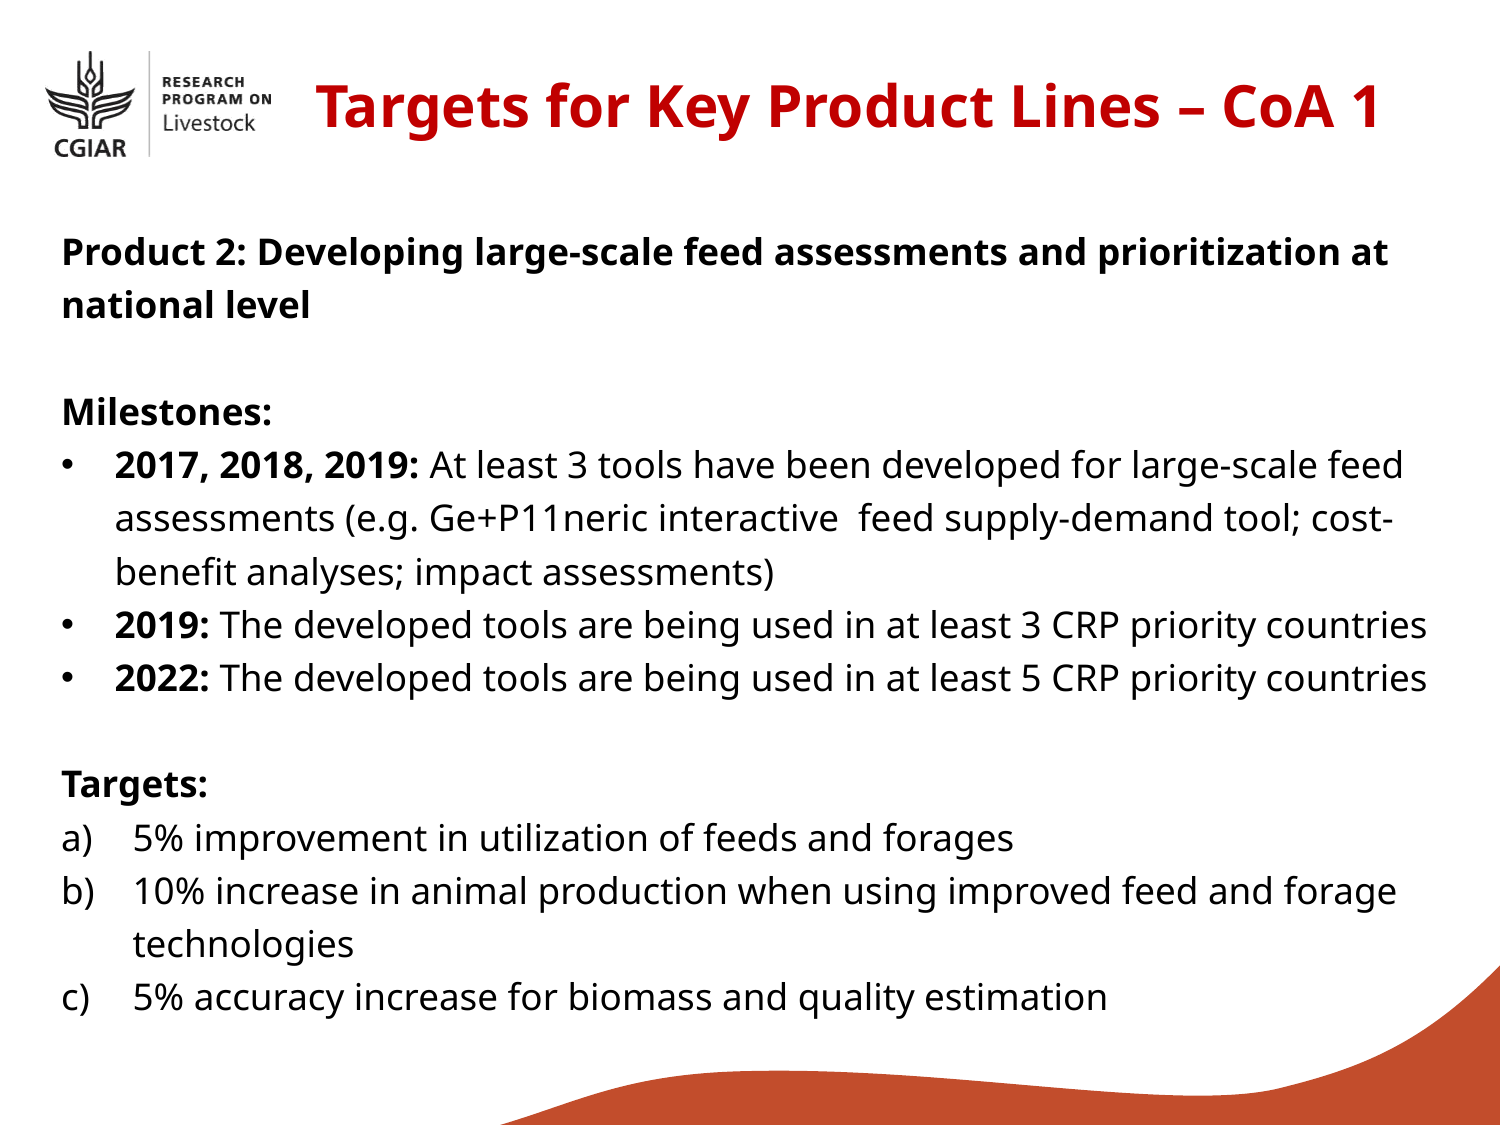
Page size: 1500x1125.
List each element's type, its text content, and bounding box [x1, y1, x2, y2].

list Product 2: Developing large-scale feed assessments and prioritization at national level Milestones: 2017, 2018, 2019: At least 3 tools have been developed for large-scale feed assessments (e.g. Ge+P11neric interactive feed supply-demand tool; cost-benefit analyses; impact assessments) 2019: The developed tools are being used in at least 3 CRP priority countries 2022: The developed tools are being used in at least 5 CRP priority countries Targets: 5% improvement in utilization of feeds and forages 10% increase in animal production when using improved feed and forage technologies 5% accuracy increase for biomass and quality estimation [45, 212, 1463, 1038]
list Targets for Key Product Lines – CoA 1 [300, 33, 1463, 175]
picture [45, 51, 271, 157]
